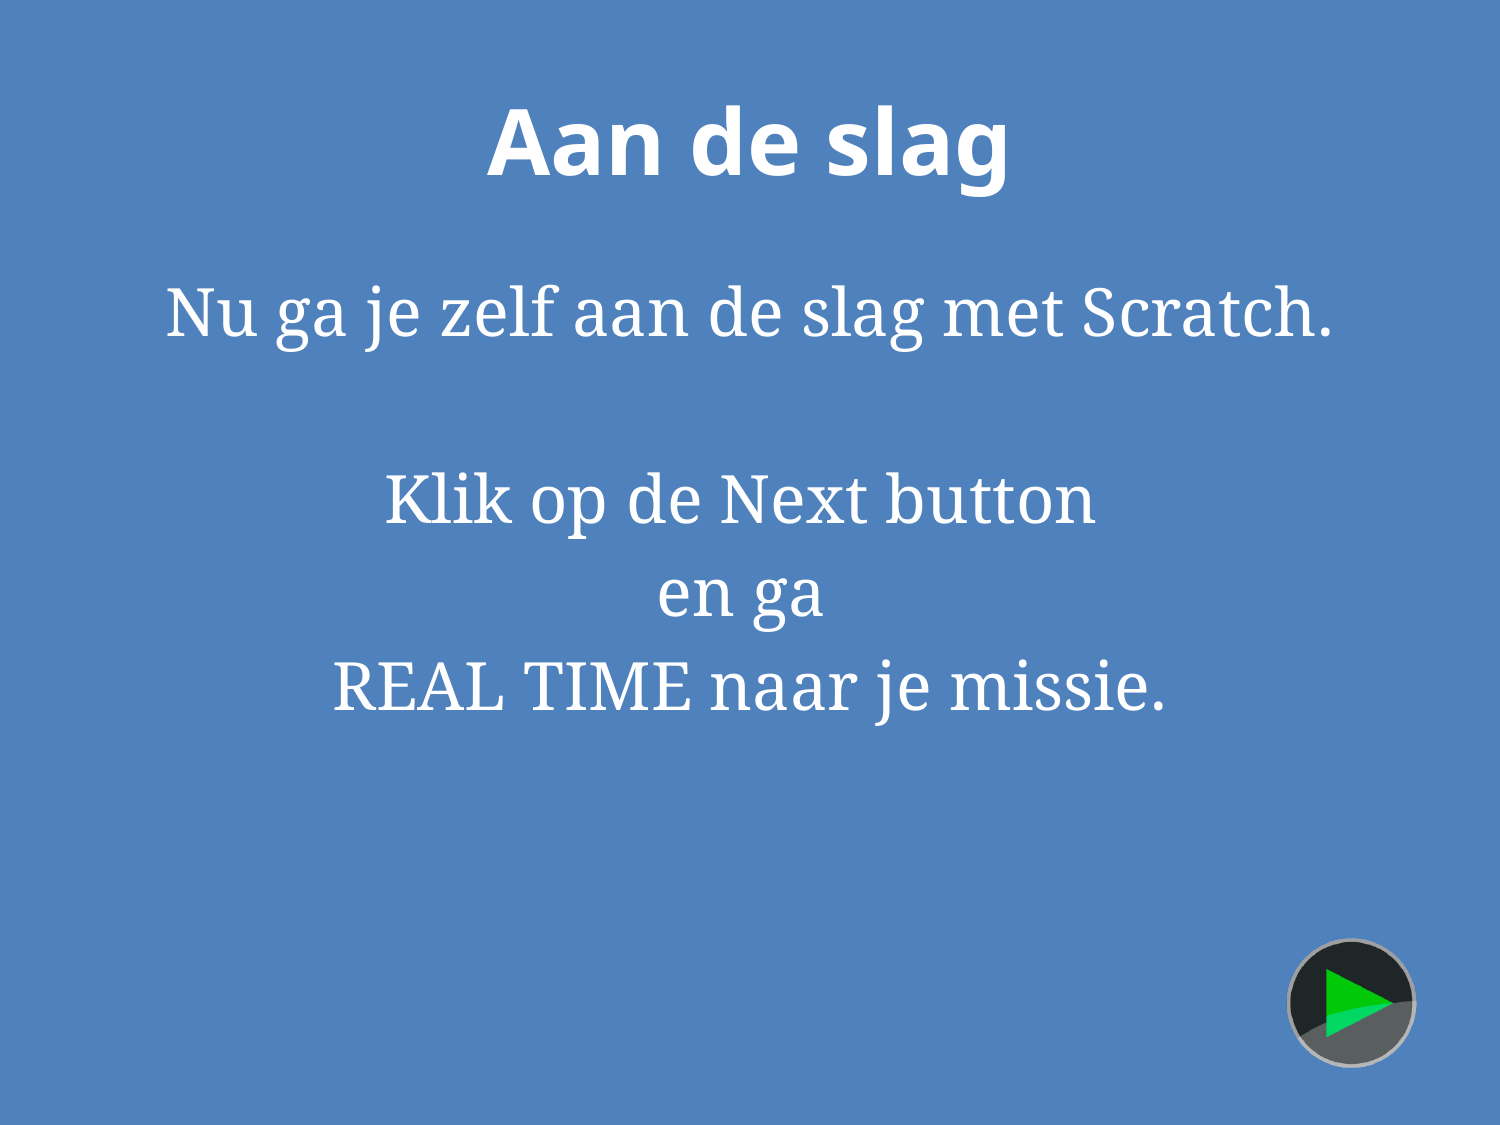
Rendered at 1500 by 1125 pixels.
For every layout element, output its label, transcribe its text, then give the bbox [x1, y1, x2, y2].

list Nu ga je zelf aan de slag met Scratch. Klik op de Next button en ga REAL TIME naar je missie. [75, 262, 1425, 1005]
picture [1269, 920, 1434, 1085]
title Aan de slag [75, 45, 1425, 233]
